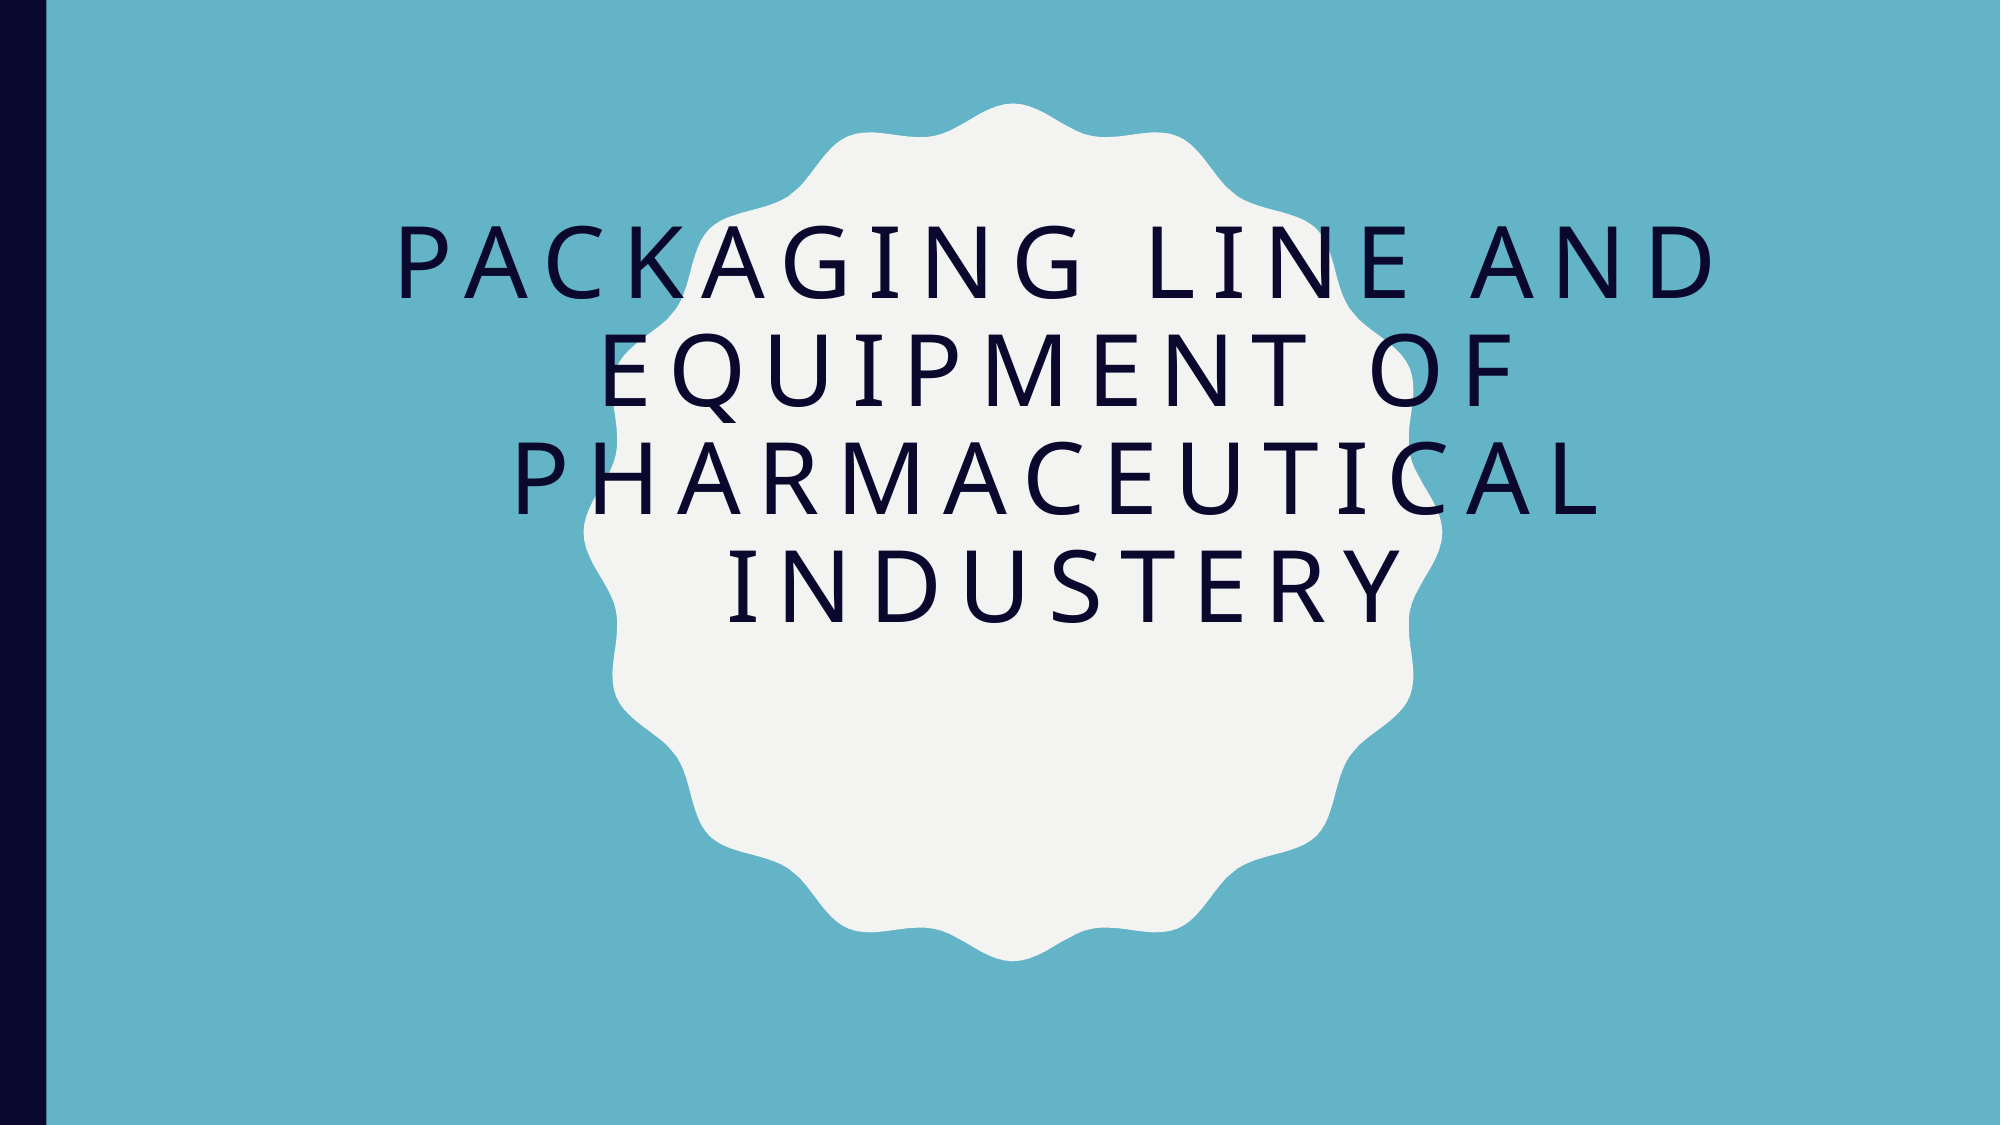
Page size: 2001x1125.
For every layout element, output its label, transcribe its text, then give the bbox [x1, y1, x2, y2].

title PACKAGING LINE AND EQUIPMENT OF PHARMACEUTICAL INDUSTERY [363, 108, 1764, 748]
